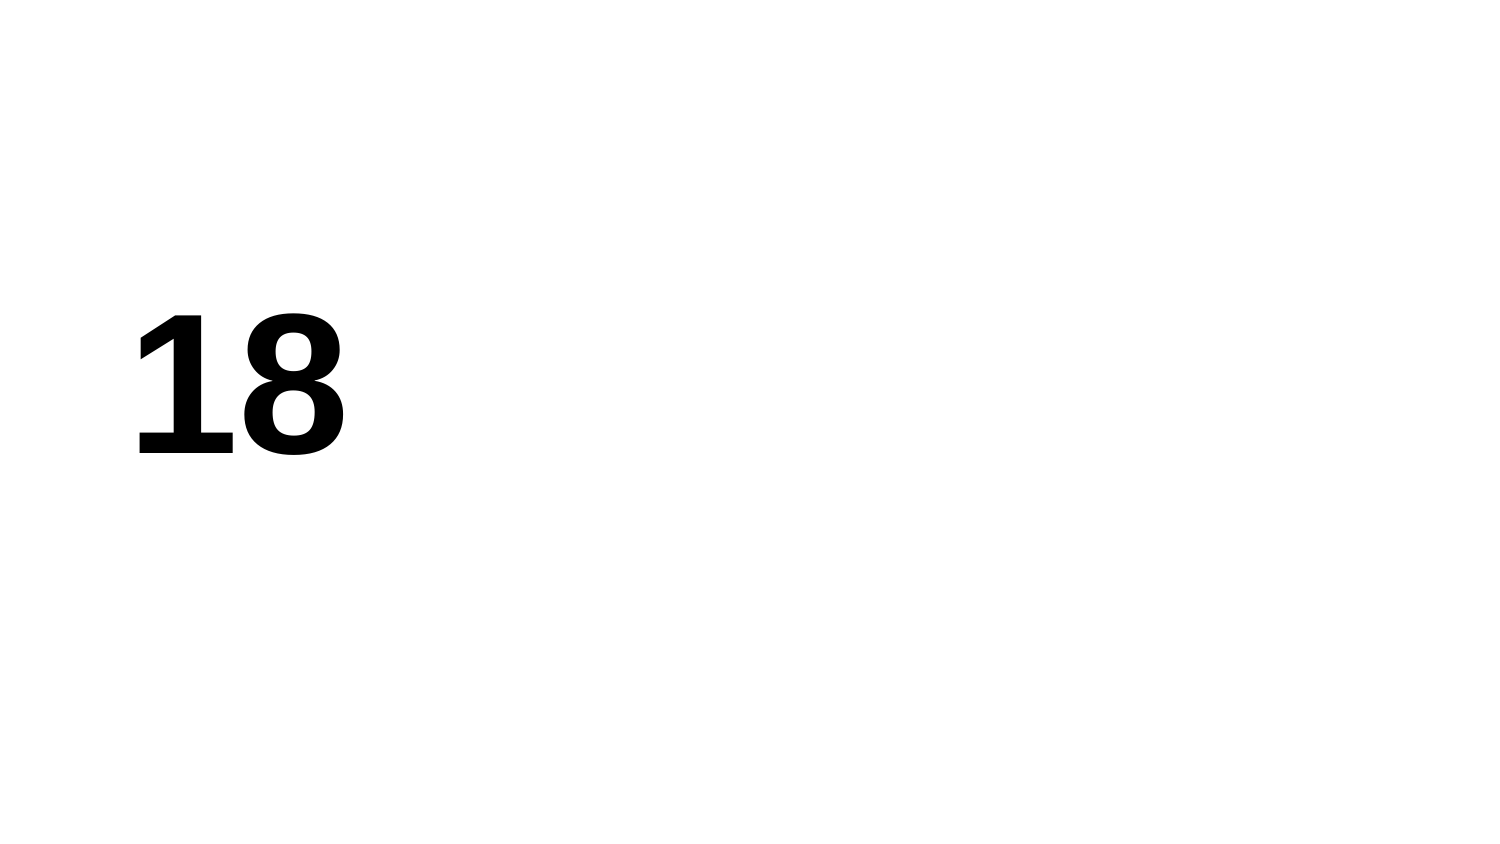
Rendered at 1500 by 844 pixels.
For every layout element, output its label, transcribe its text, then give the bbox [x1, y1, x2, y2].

text_box 18 [112, 235, 1388, 509]
